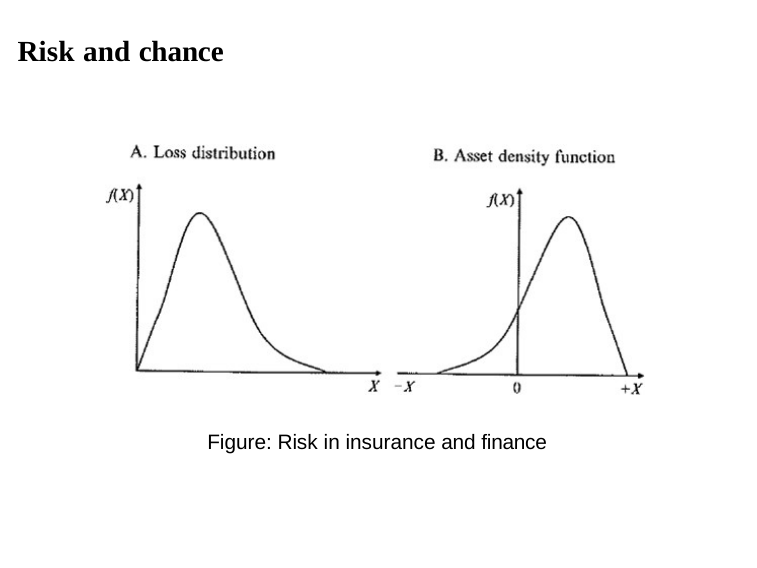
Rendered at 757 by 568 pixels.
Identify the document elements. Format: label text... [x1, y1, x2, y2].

text_box Figure: Risk in insurance and finance [205, 426, 551, 454]
text_box Risk and chance [15, 29, 241, 68]
picture [105, 144, 645, 395]
